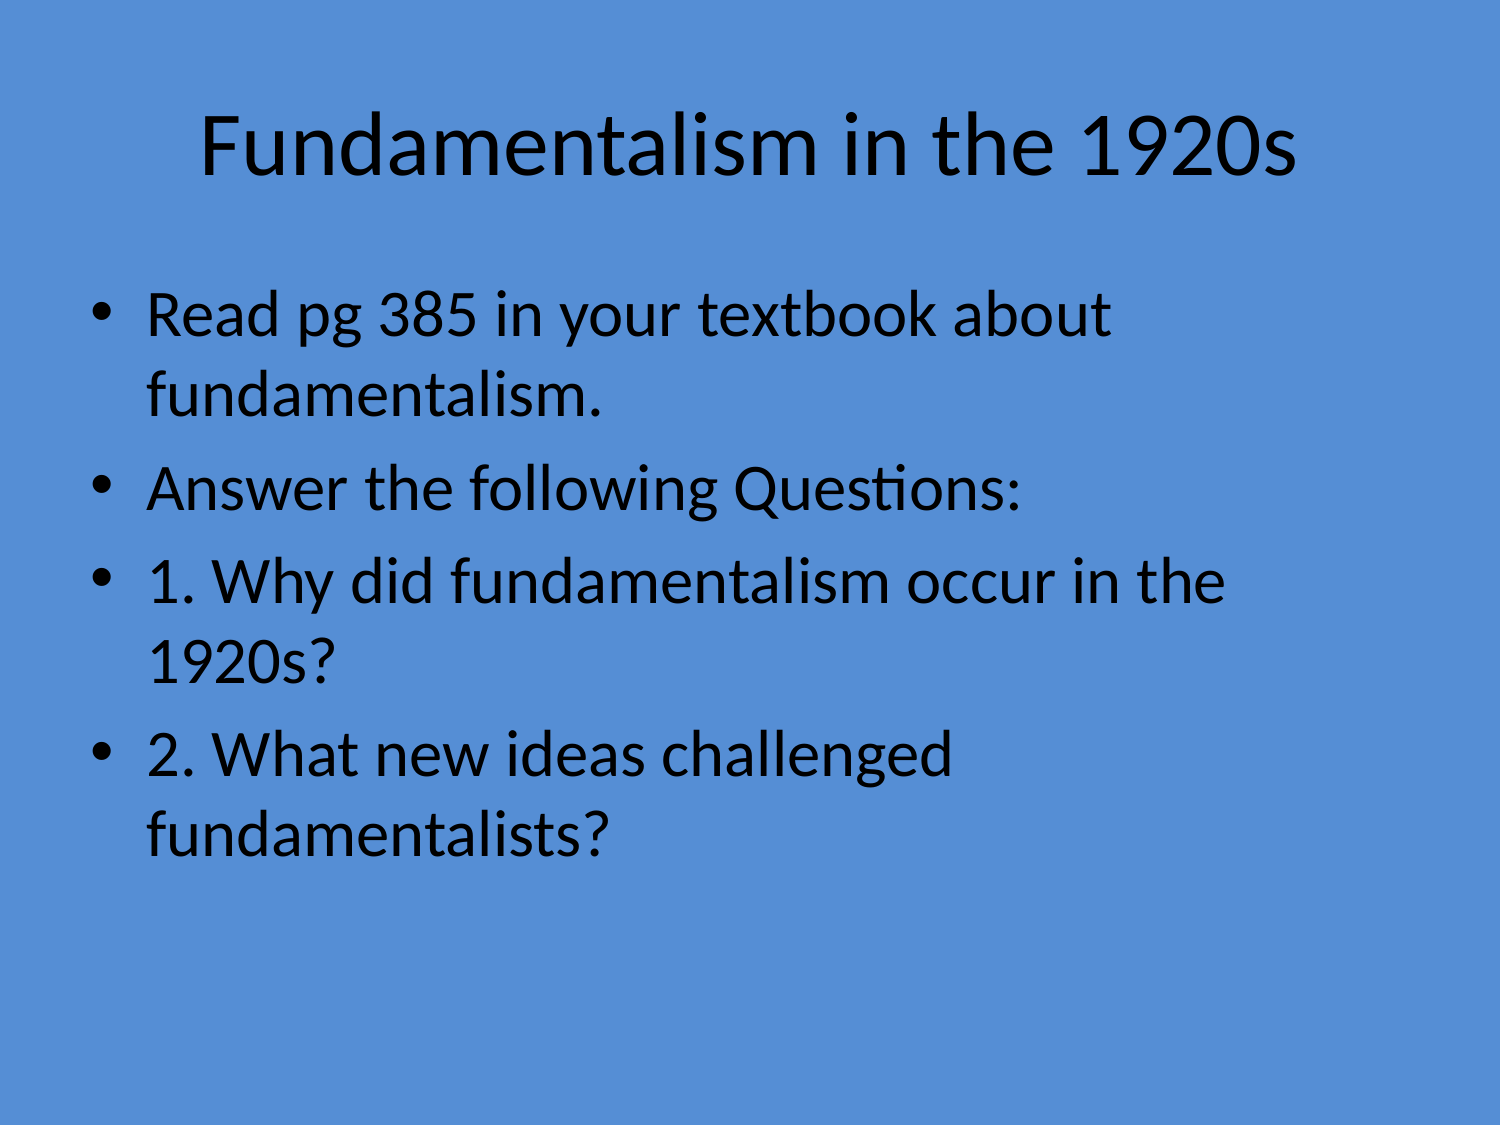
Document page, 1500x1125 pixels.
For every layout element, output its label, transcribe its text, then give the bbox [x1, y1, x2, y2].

list Read pg 385 in your textbook about fundamentalism. Answer the following Questions: 1. Why did fundamentalism occur in the 1920s? 2. What new ideas challenged fundamentalists? [75, 262, 1425, 1005]
title Fundamentalism in the 1920s [75, 45, 1425, 233]
